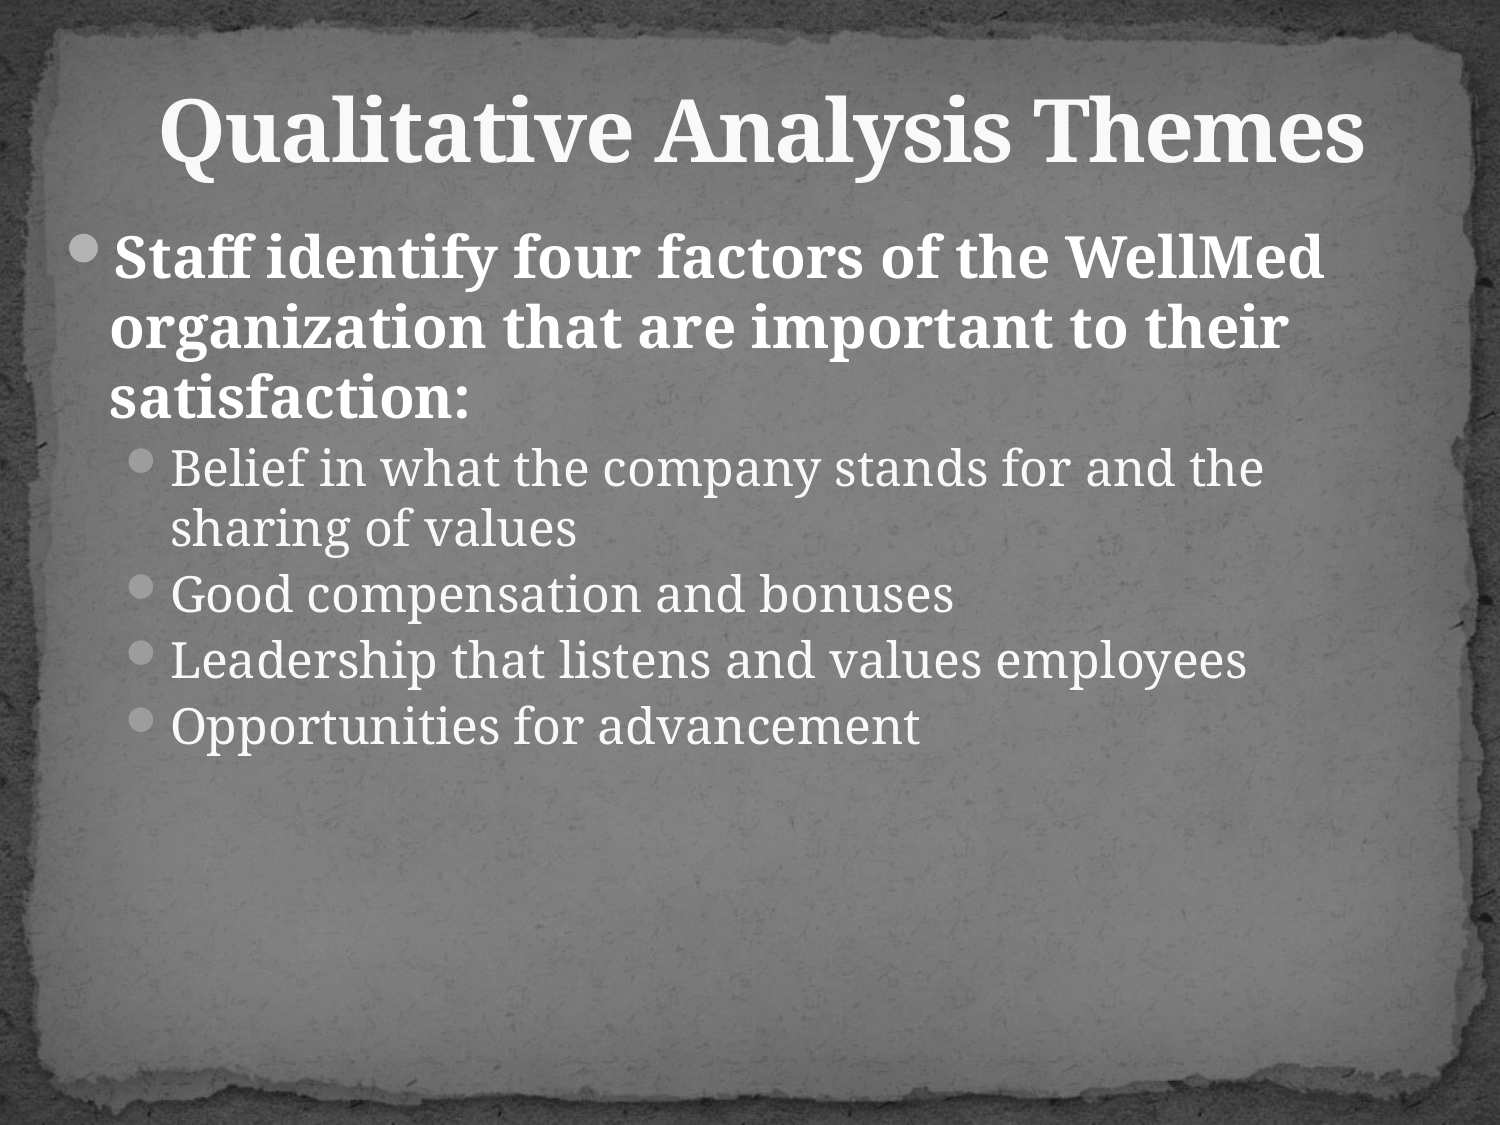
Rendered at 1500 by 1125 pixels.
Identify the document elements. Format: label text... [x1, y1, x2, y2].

list Staff identify four factors of the WellMed organization that are important to their satisfaction: Belief in what the company stands for and the sharing of values Good compensation and bonuses Leadership that listens and values employees Opportunities for advancement [49, 212, 1426, 951]
title Qualitative Analysis Themes [87, 37, 1438, 188]
